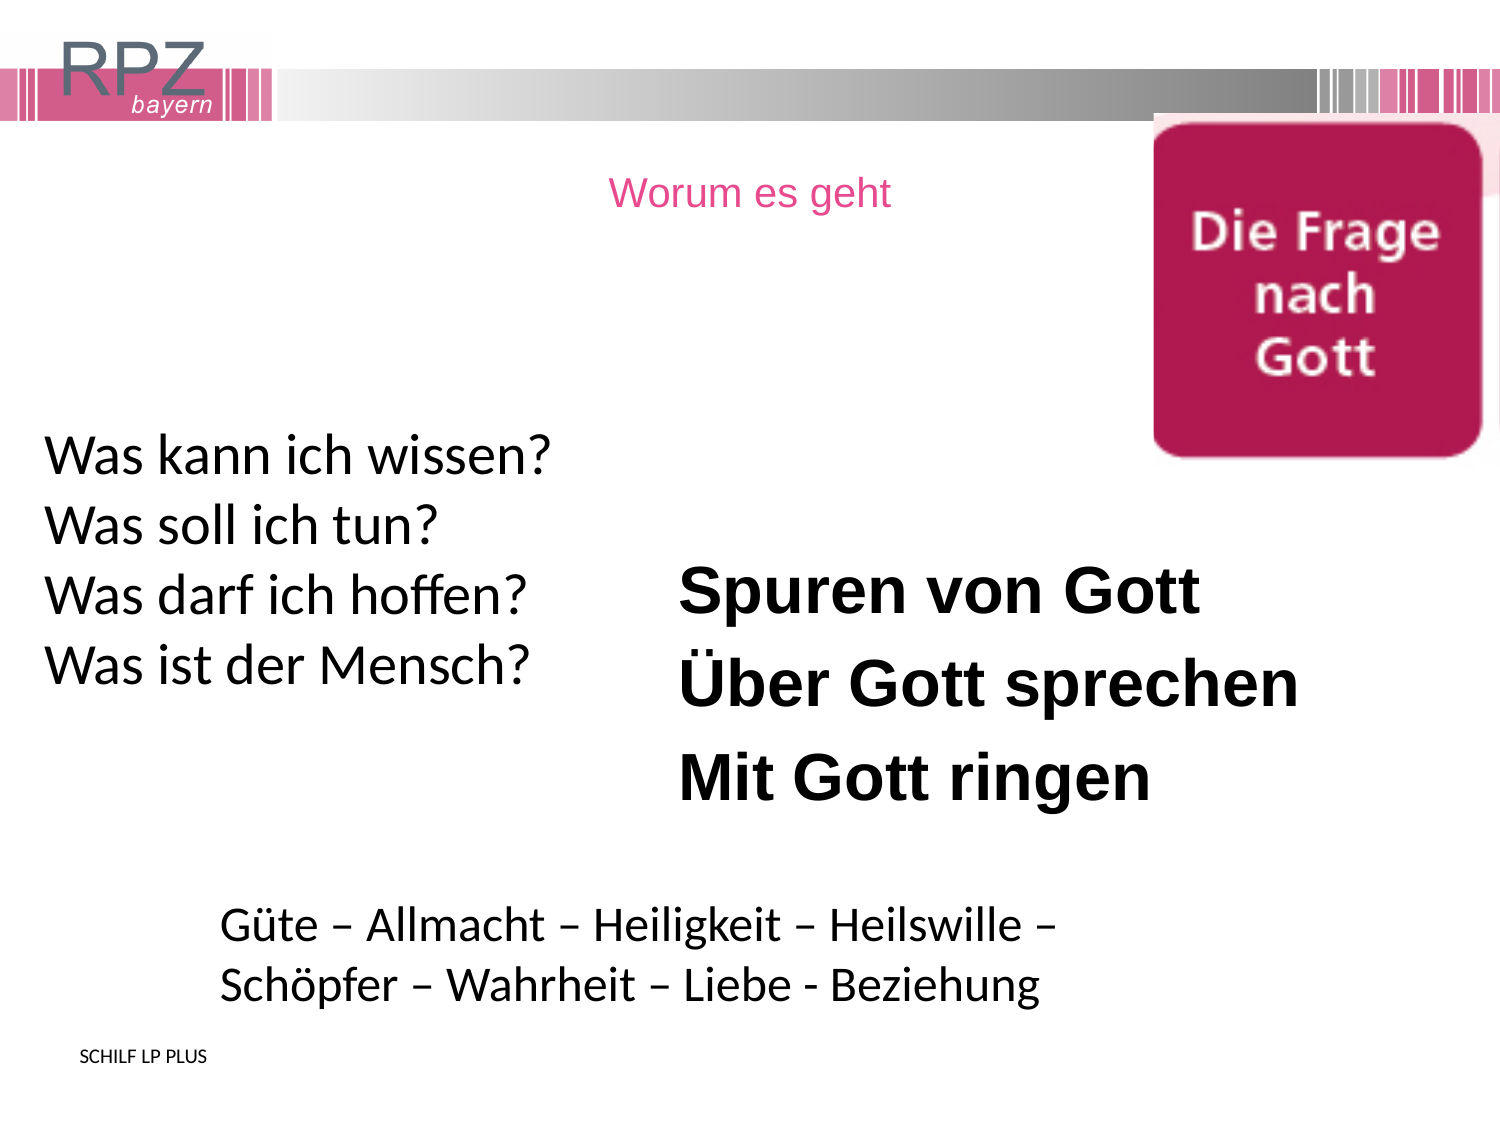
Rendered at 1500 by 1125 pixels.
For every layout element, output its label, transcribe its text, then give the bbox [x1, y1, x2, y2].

list Spuren von Gott Über Gott sprechen Mit Gott ringen [663, 538, 1327, 835]
picture [0, 31, 272, 121]
picture [1153, 69, 1500, 469]
text_box Was kann ich wissen? Was soll ich tun? Was darf ich hoffen? Was ist der Mensch? [29, 408, 644, 704]
title Worum es geht [75, 149, 1148, 233]
text_box Güte – Allmacht – Heiligkeit – Heilswille – Schöpfer – Wahrheit – Liebe - Beziehung [205, 883, 1185, 1019]
